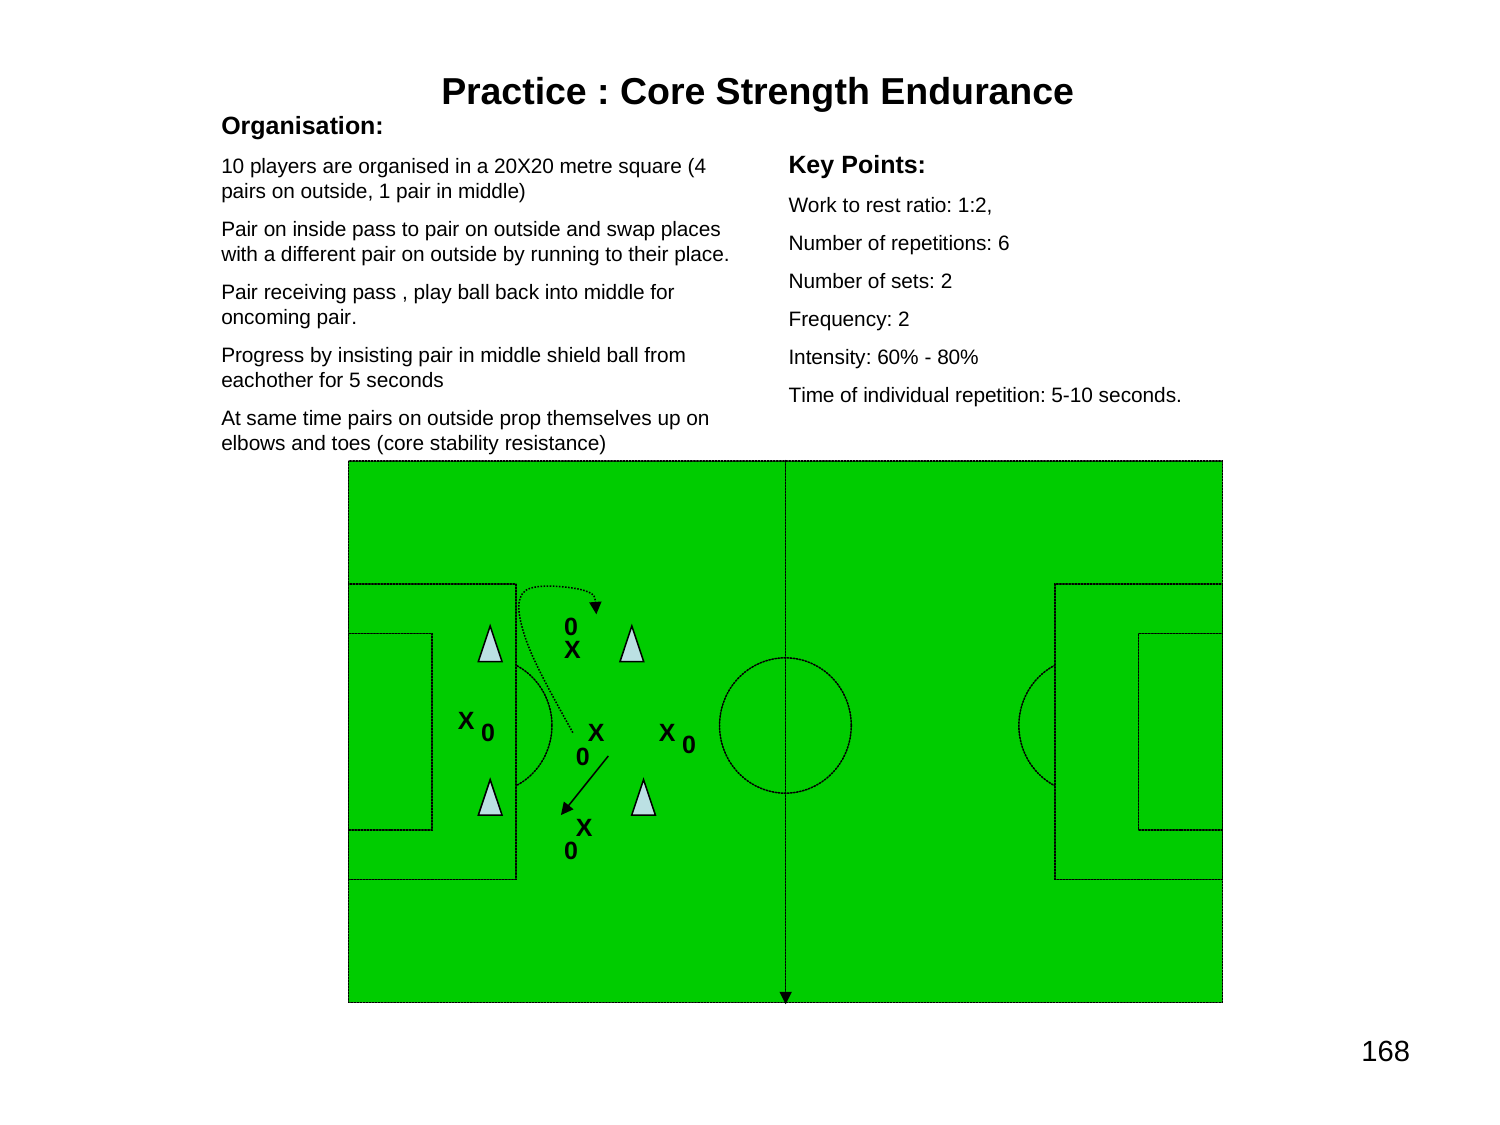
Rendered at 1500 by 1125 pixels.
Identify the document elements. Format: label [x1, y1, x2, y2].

text_box [1074, 1024, 1425, 1103]
text_box [206, 59, 1388, 1005]
